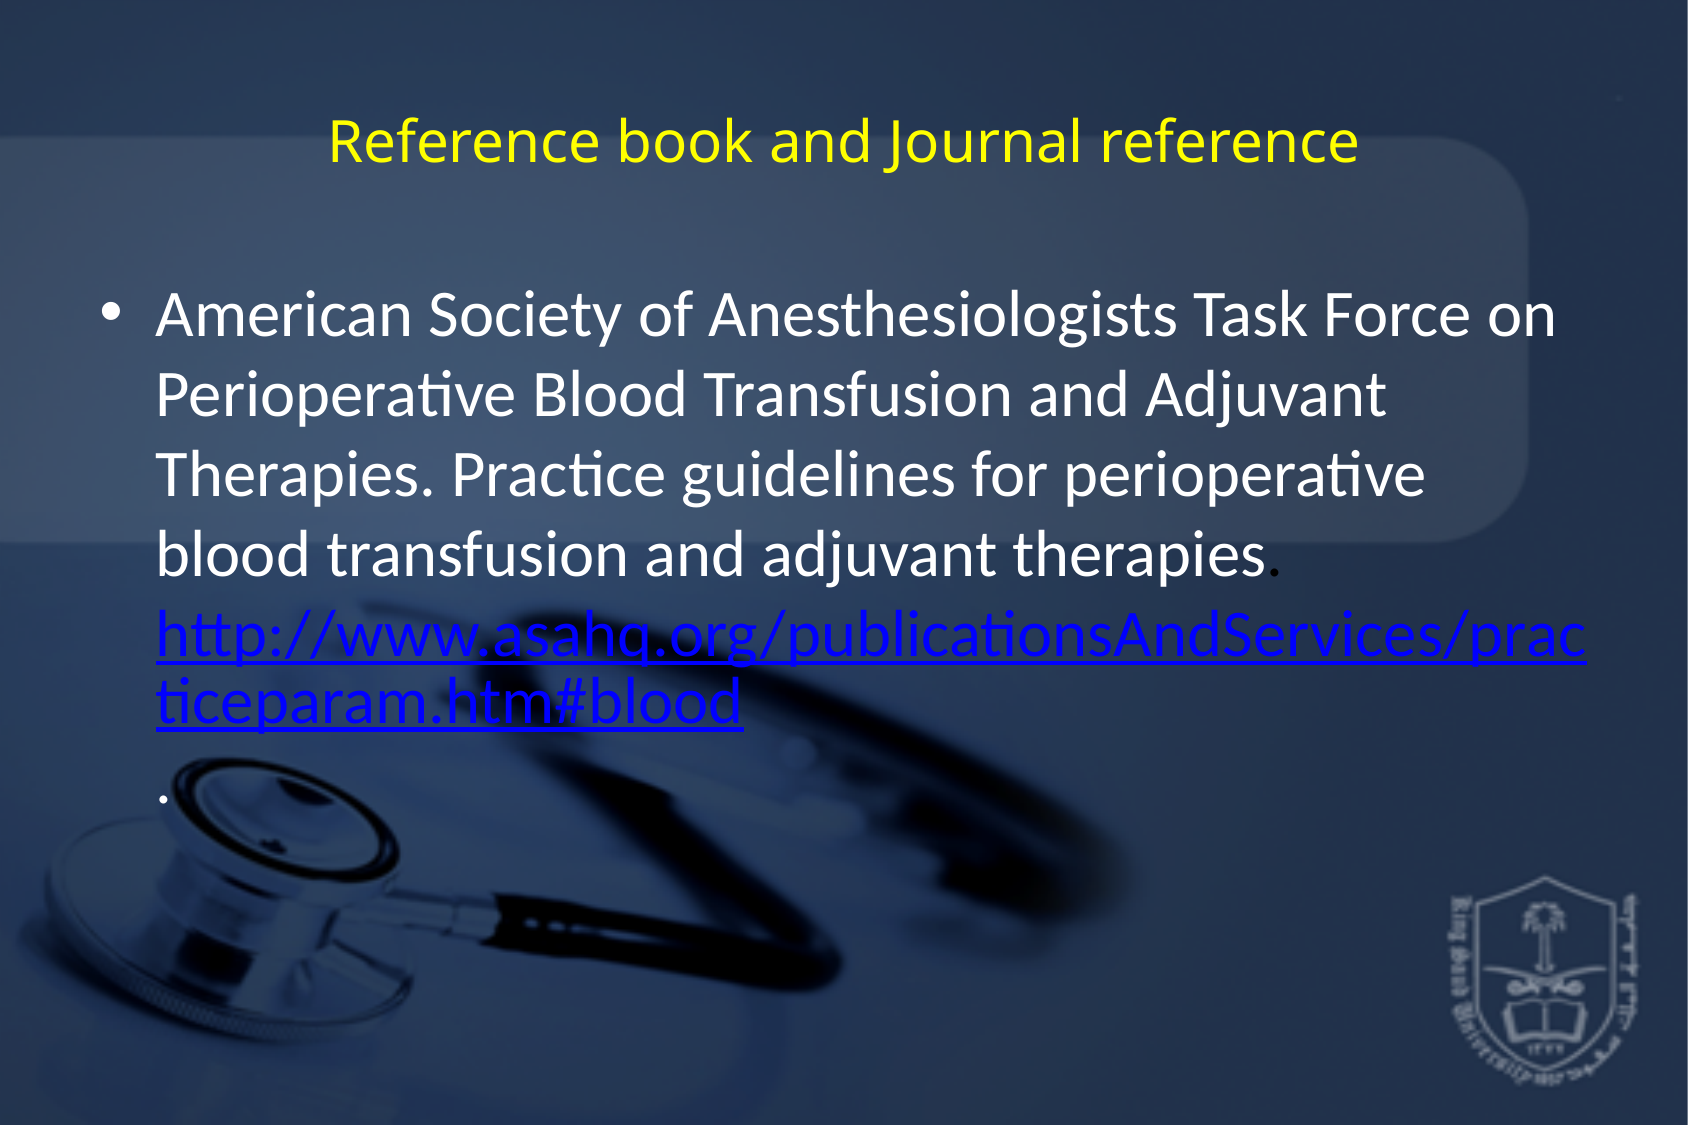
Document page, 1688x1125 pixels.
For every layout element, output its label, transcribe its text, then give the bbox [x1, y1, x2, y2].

title Reference book and Journal reference [84, 45, 1604, 233]
list American Society of Anesthesiologists Task Force on Perioperative Blood Transfusion and Adjuvant Therapies. Practice guidelines for perioperative blood transfusion and adjuvant therapies. http://www.asahq.org/publicationsAndServices/practiceparam.htm#blood. [84, 262, 1604, 1005]
picture [0, 0, 1688, 1125]
